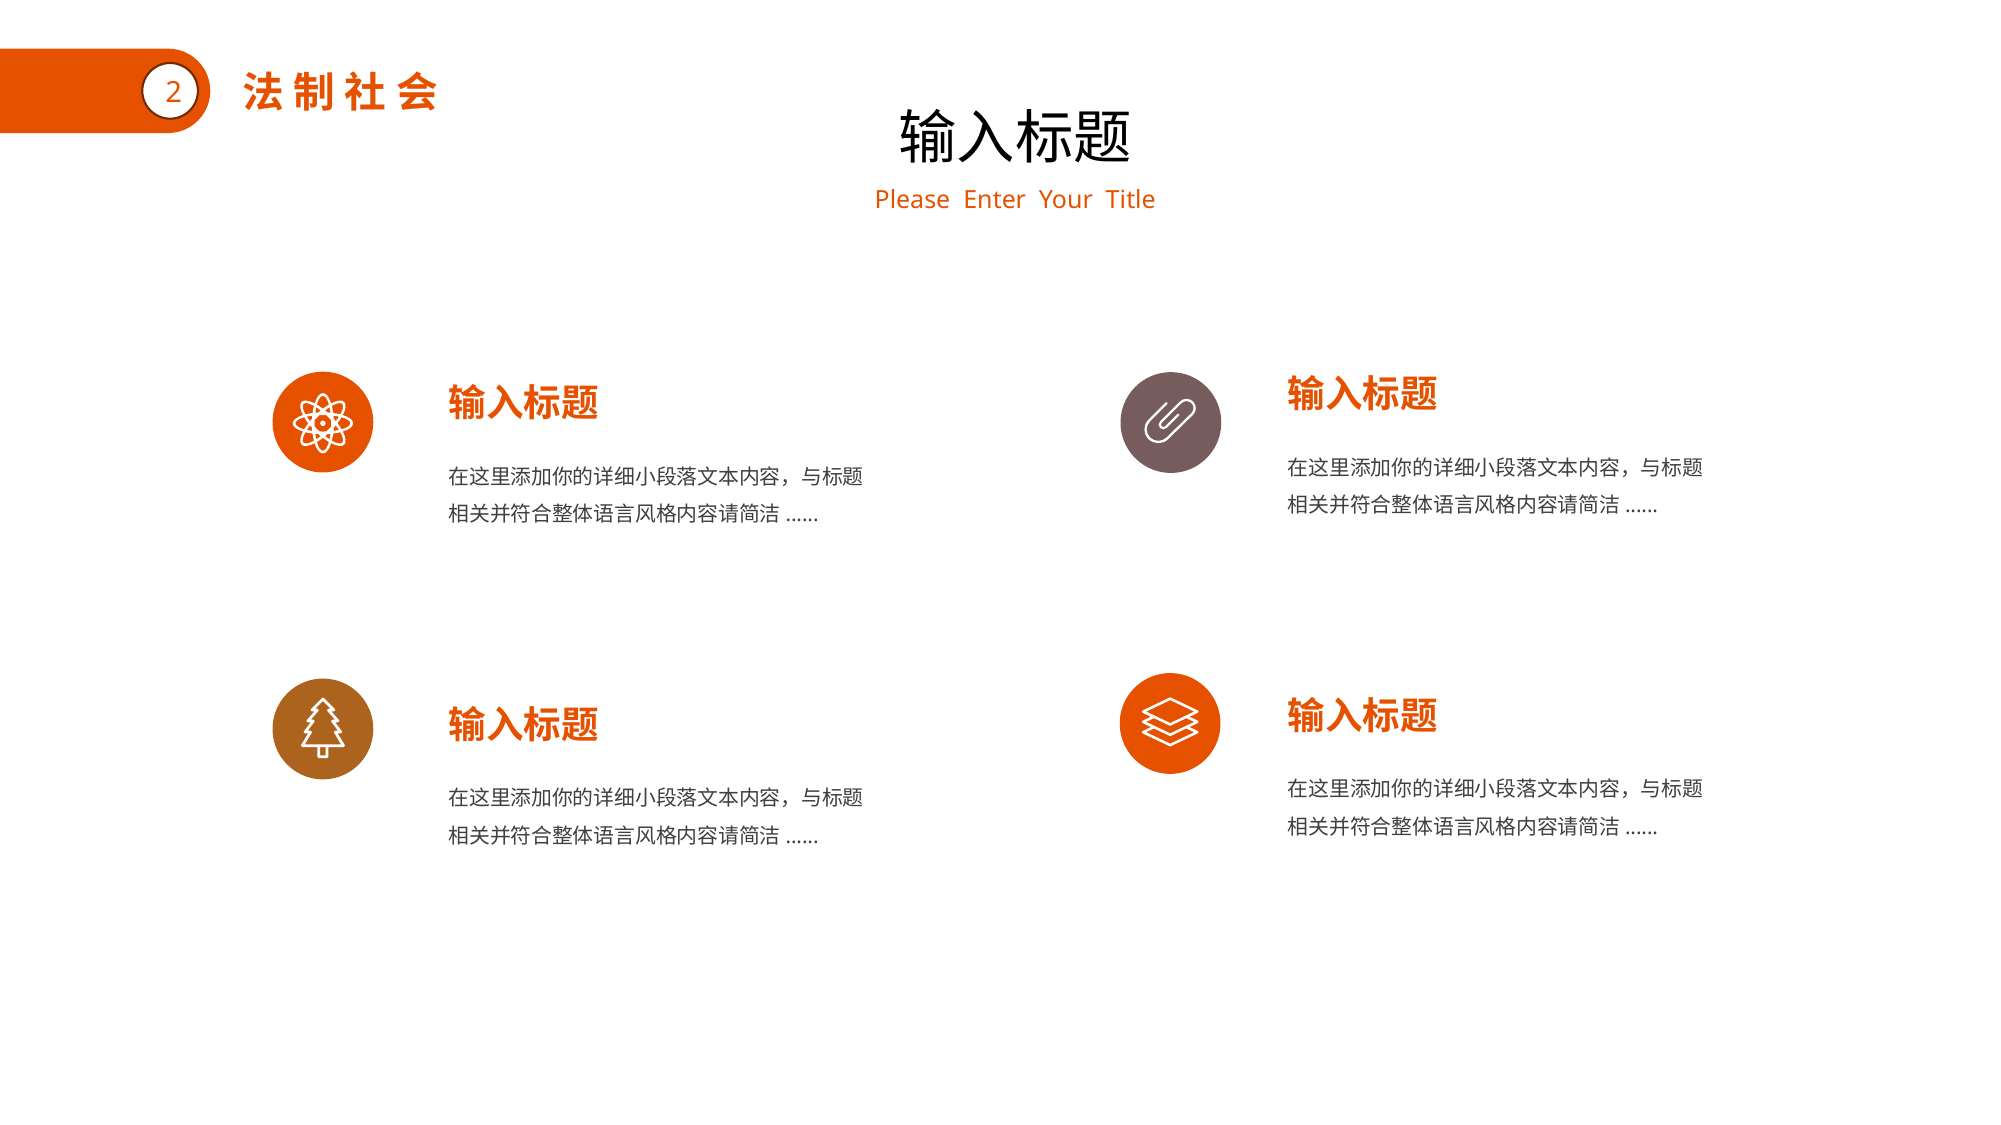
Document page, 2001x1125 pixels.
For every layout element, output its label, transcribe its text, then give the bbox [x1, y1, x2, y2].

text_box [1120, 372, 1222, 473]
text_box 在这里添加你的详细小段落文本内容，与标题相关并符合整体语言风格内容请简洁...... [433, 443, 883, 534]
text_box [272, 678, 374, 780]
text_box 输入标题 [433, 693, 796, 753]
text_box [0, 48, 535, 134]
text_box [1119, 673, 1221, 774]
text_box 在这里添加你的详细小段落文本内容，与标题相关并符合整体语言风格内容请简洁...... [1273, 434, 1723, 525]
text_box 输入标题 [703, 92, 1327, 178]
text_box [272, 371, 374, 473]
text_box 输入标题 [433, 371, 796, 432]
text_box 在这里添加你的详细小段落文本内容，与标题相关并符合整体语言风格内容请简洁...... [1273, 756, 1723, 846]
text_box 输入标题 [1273, 362, 1636, 423]
text_box 输入标题 [1273, 684, 1636, 745]
text_box Please Enter Your Title [762, 176, 1269, 221]
text_box 在这里添加你的详细小段落文本内容，与标题相关并符合整体语言风格内容请简洁...... [433, 765, 883, 855]
